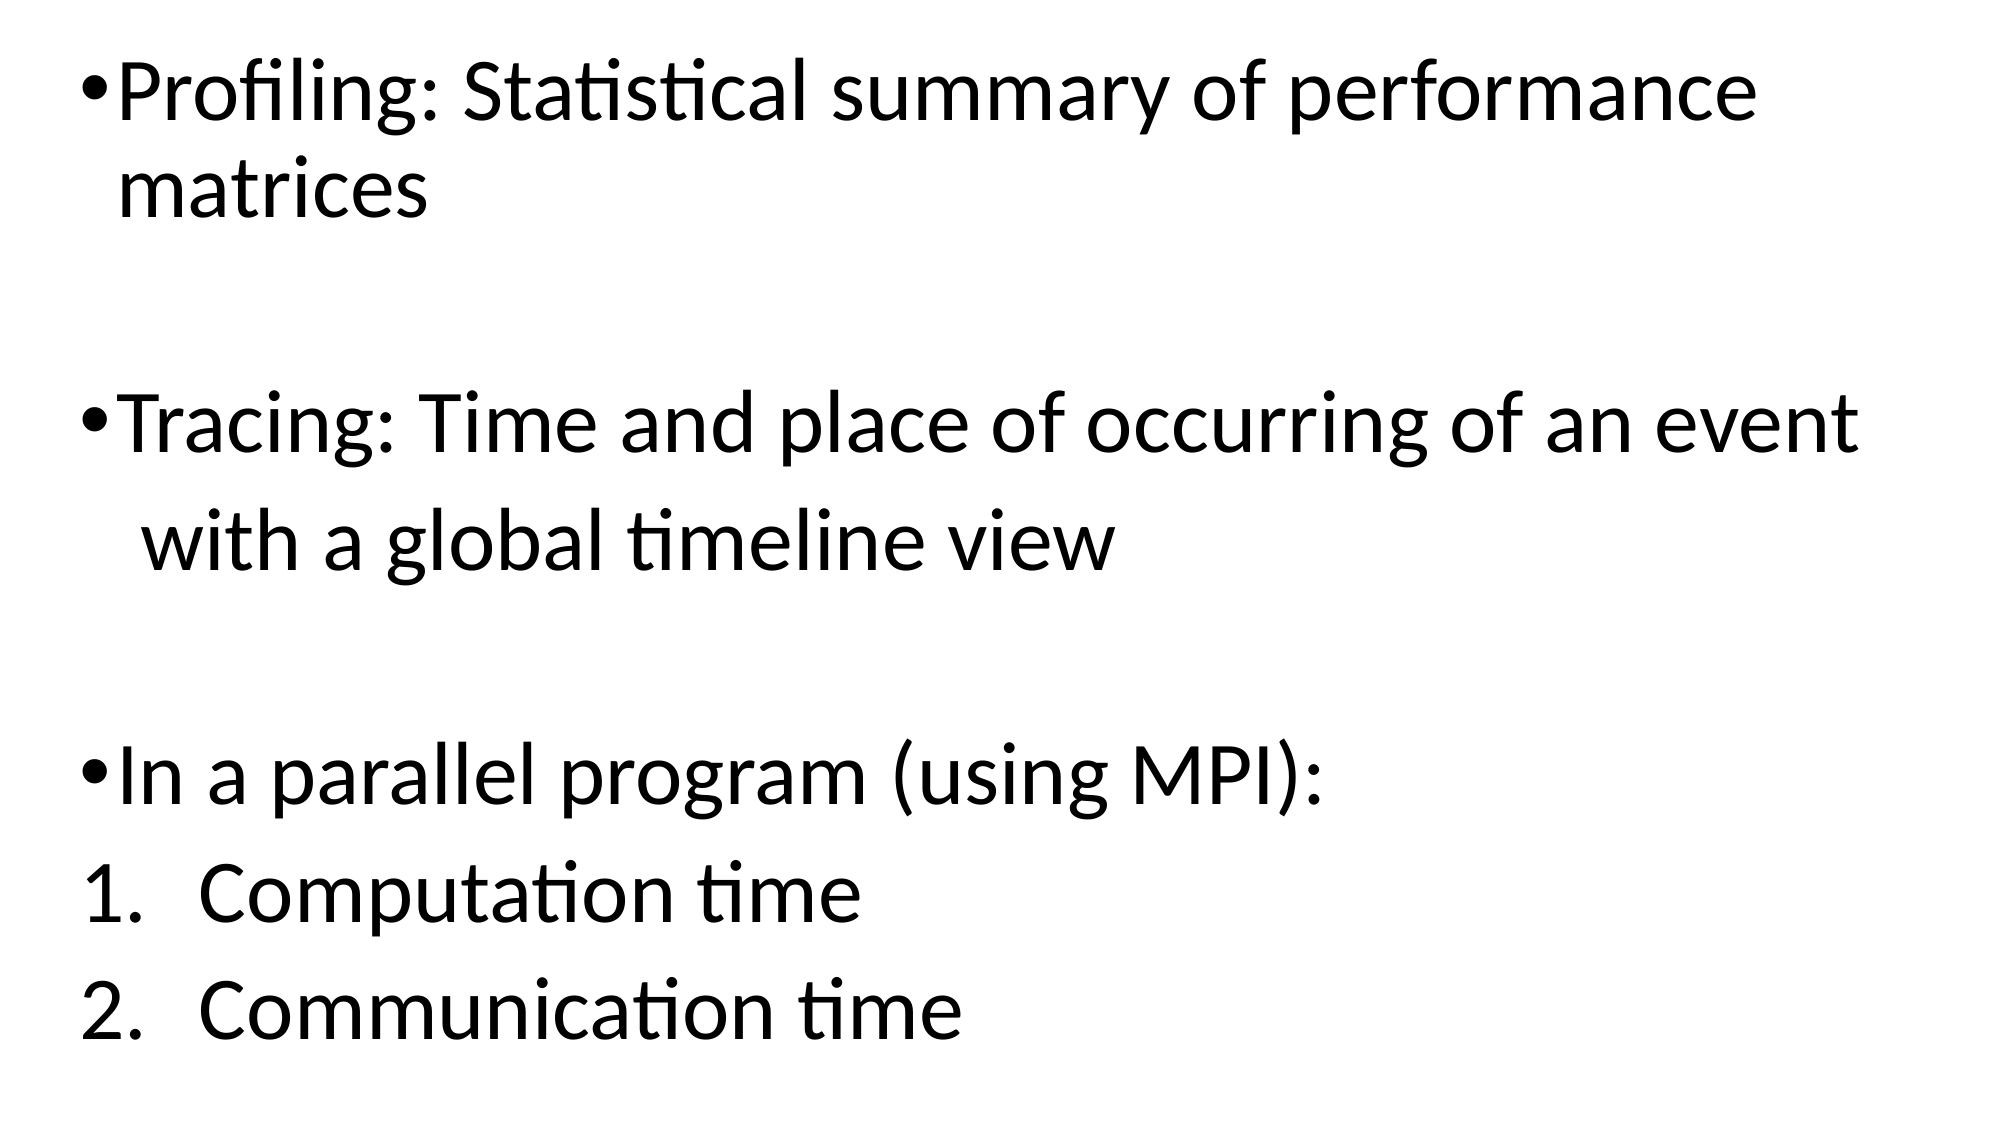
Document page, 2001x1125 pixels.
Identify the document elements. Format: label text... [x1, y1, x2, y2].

list Profiling: Statistical summary of performance matrices Tracing: Time and place of occurring of an event with a global timeline view In a parallel program (using MPI): Computation time Communication time [64, 35, 1925, 1075]
